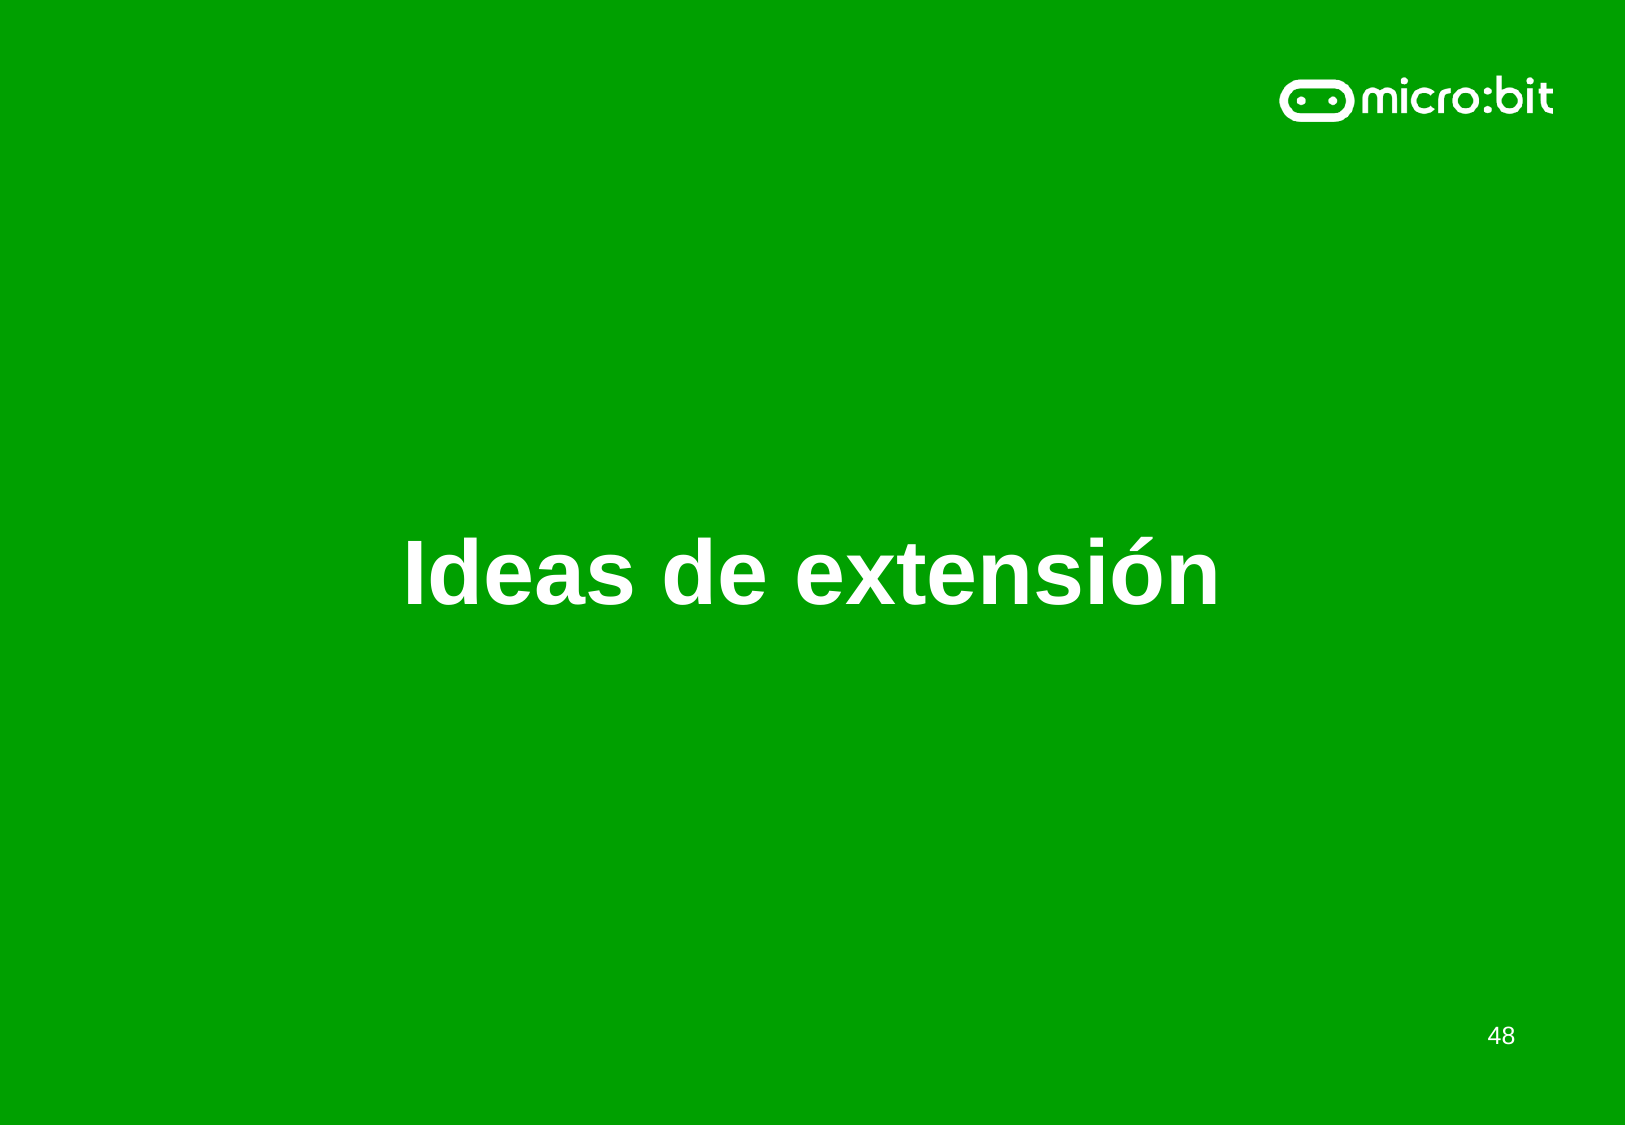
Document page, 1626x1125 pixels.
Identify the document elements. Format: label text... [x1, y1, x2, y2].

slide_number 48 [1164, 1004, 1531, 1065]
list Ideas de extensión [373, 437, 1252, 687]
picture [1279, 75, 1553, 122]
